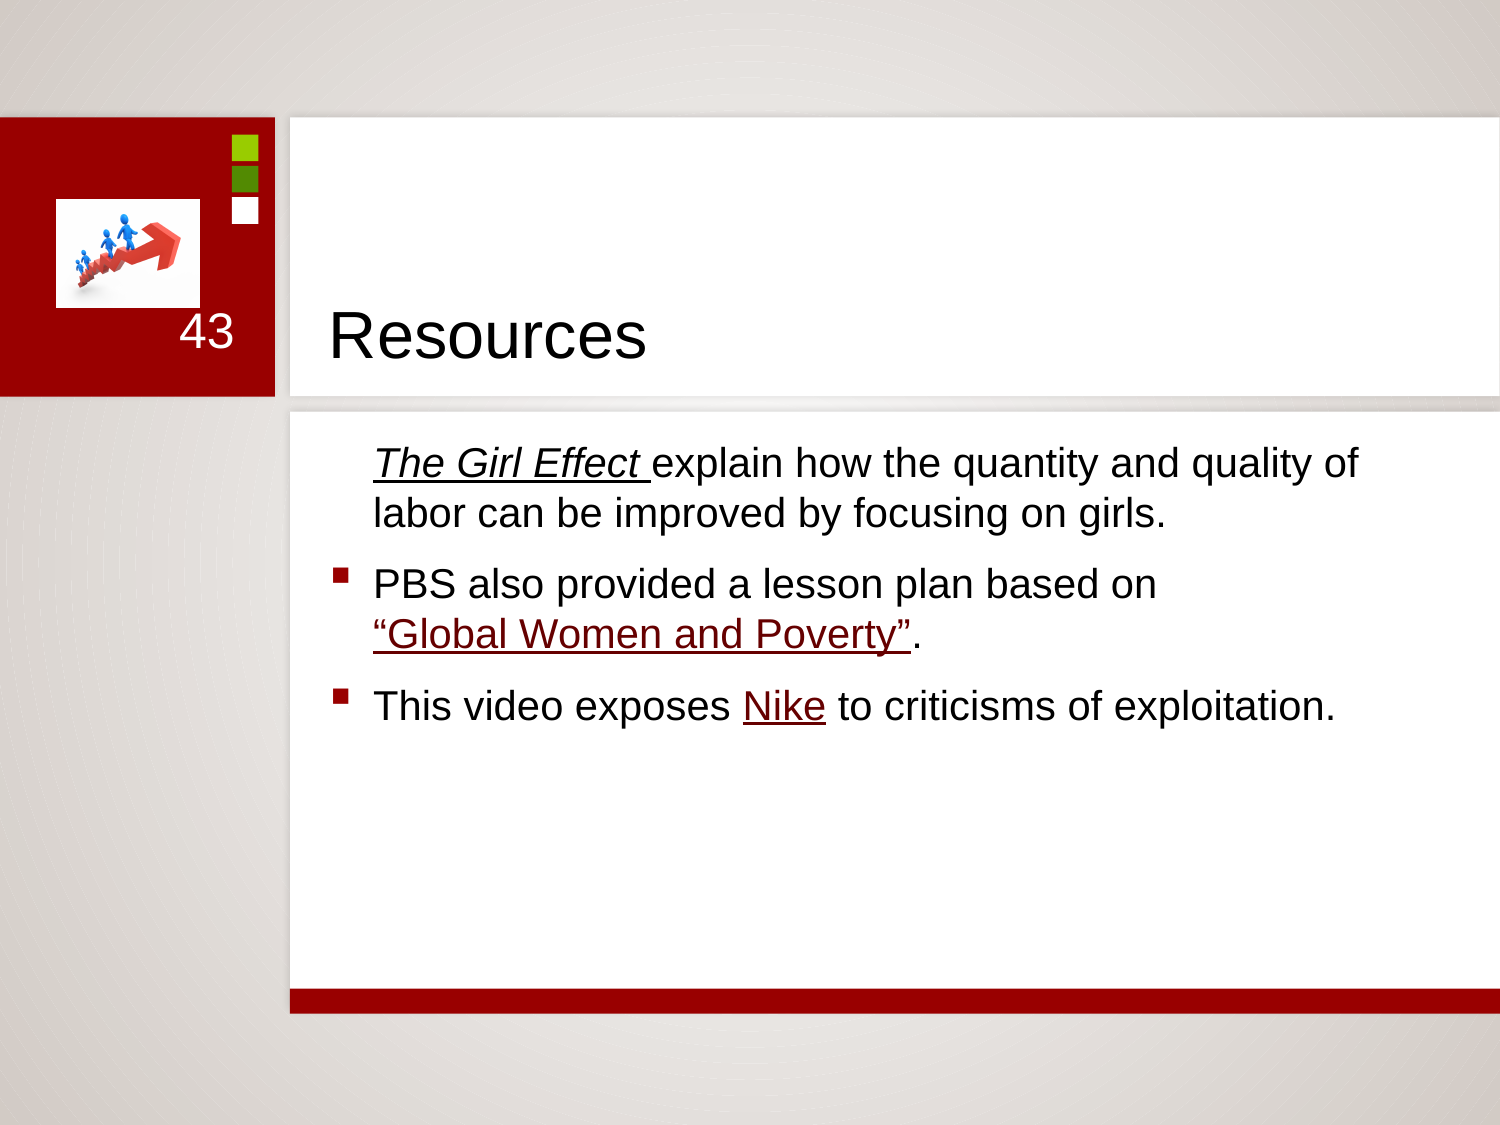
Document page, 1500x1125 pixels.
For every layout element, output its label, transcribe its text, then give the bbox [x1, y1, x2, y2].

picture [56, 199, 201, 308]
title Resources [313, 151, 1452, 380]
slide_number 43 [57, 278, 250, 379]
list The Girl Effect explain how the quantity and quality of labor can be improved by focusing on girls. PBS also provided a lesson plan based on “Global Women and Poverty”. This video exposes Nike to criticisms of exploitation. [313, 428, 1452, 972]
